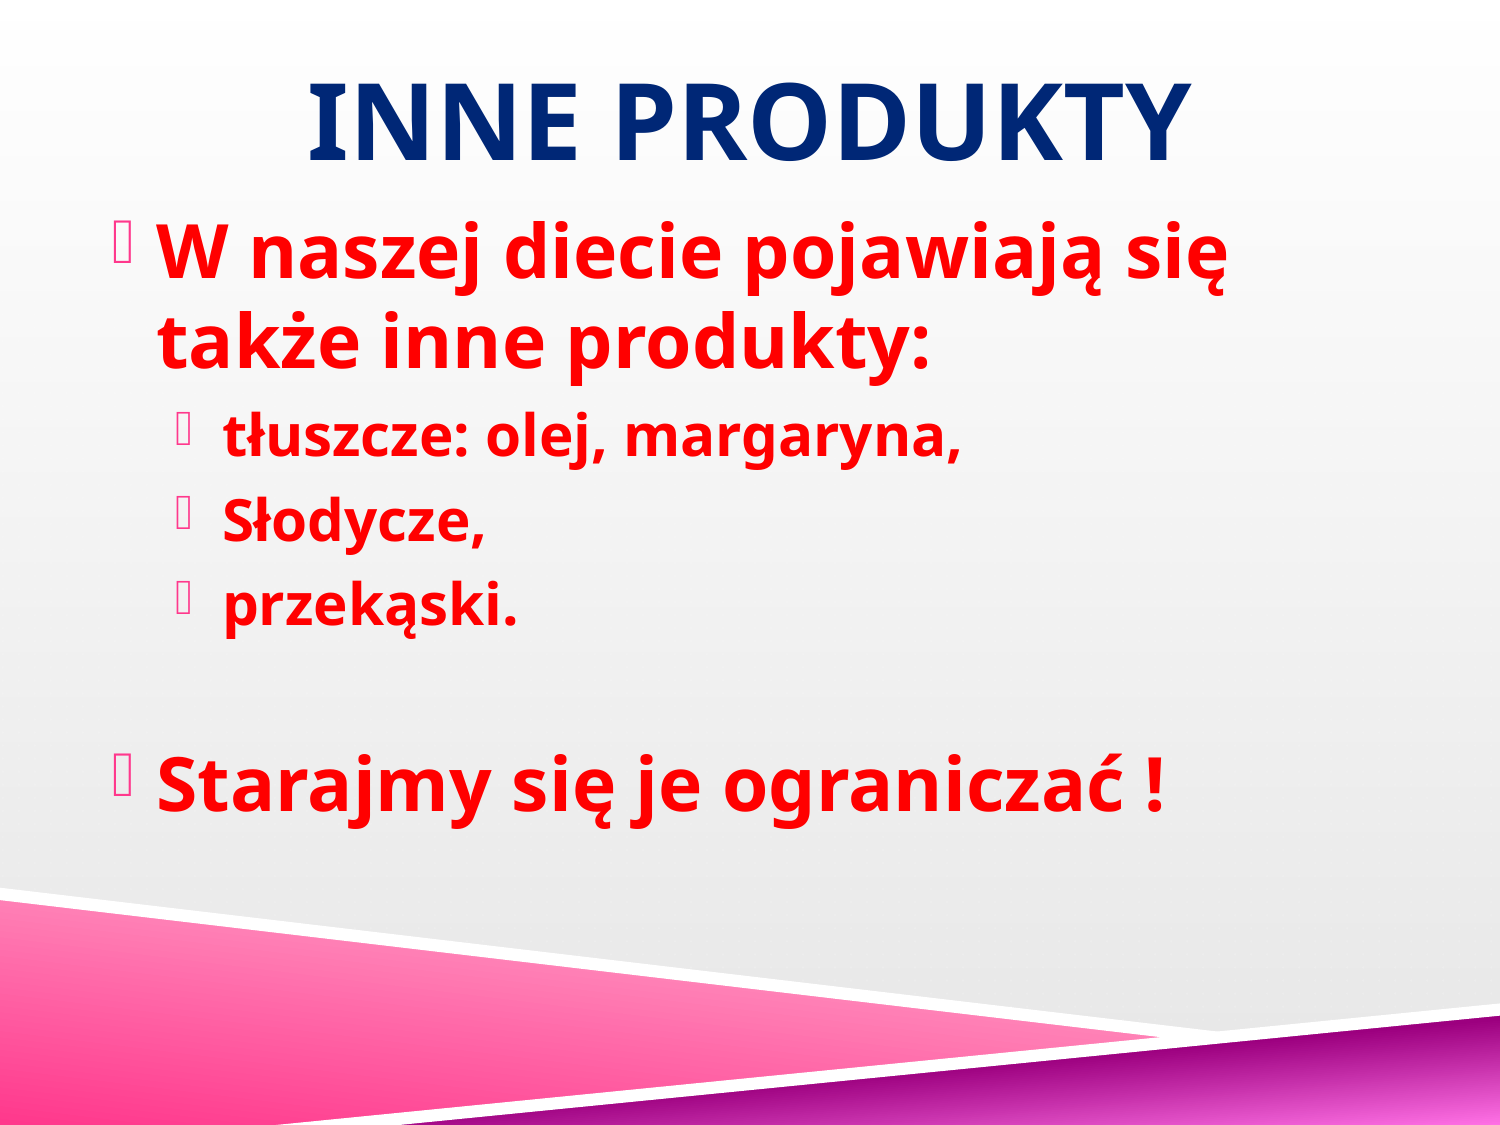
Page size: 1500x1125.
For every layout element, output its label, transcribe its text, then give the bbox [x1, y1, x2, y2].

list W naszej diecie pojawiają się także inne produkty: tłuszcze: olej, margaryna, Słodycze, przekąski. Starajmy się je ograniczać ! [100, 196, 1376, 810]
title INNE PRODUKTY [112, 45, 1388, 233]
